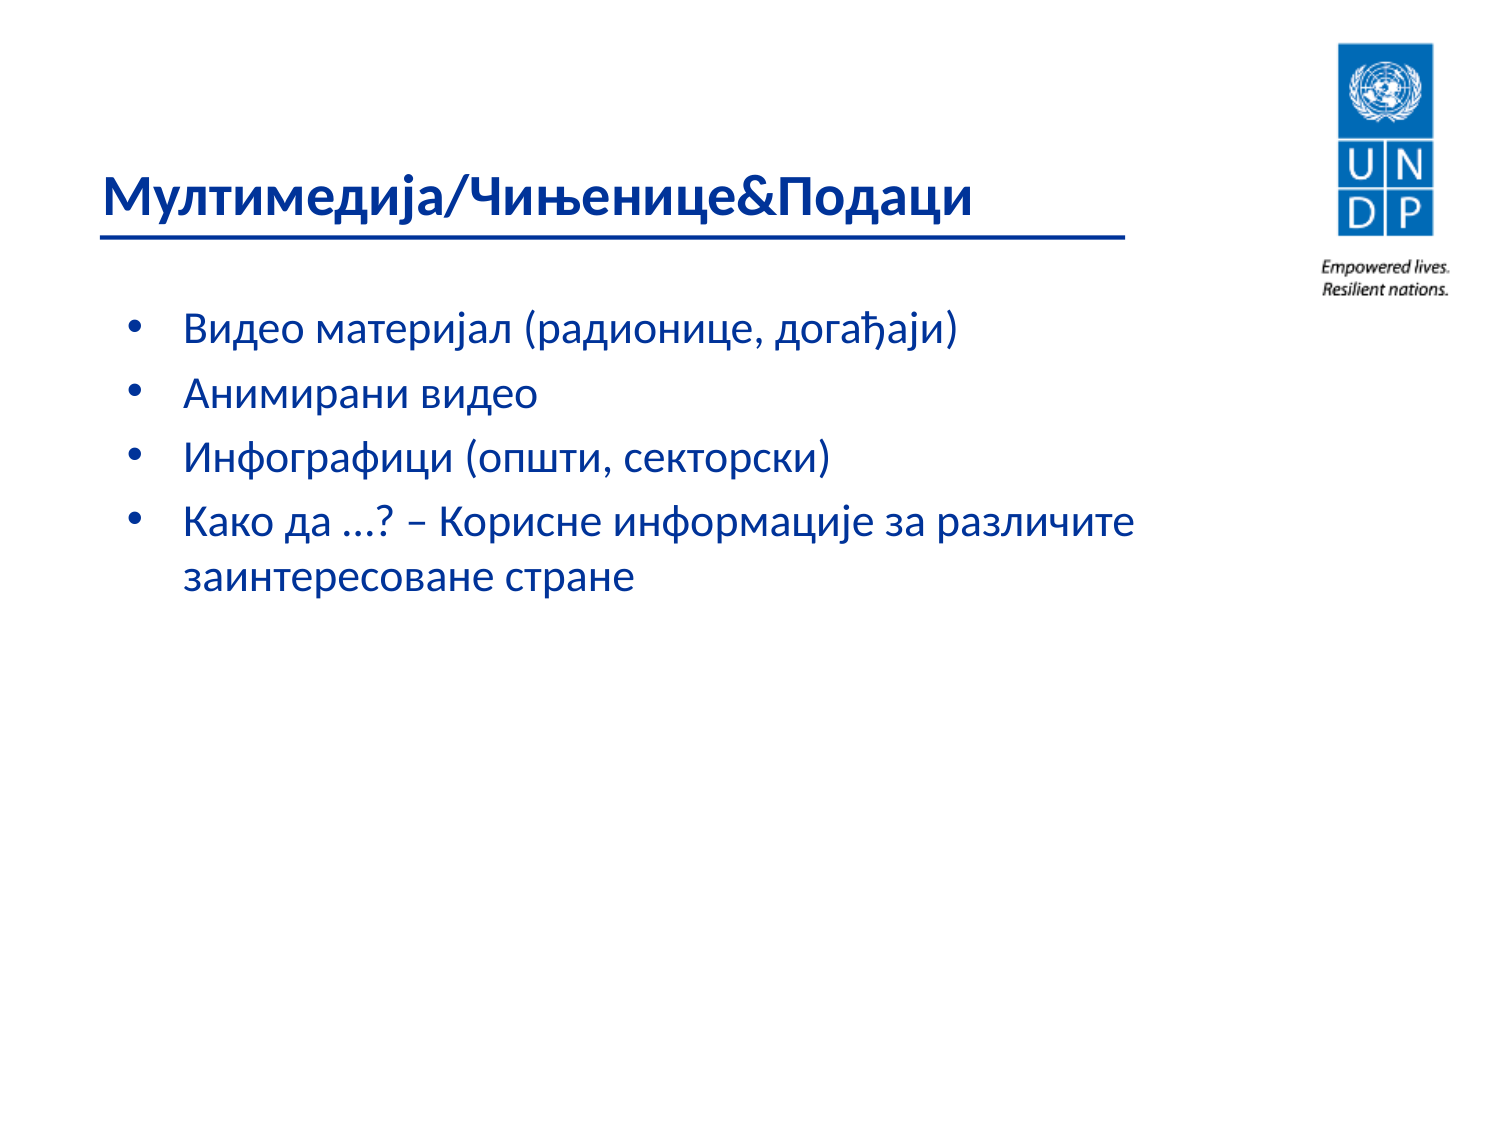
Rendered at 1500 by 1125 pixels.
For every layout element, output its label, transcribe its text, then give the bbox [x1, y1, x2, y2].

list Видео материјал (радионице, догађаји) Анимирани видео Инфографици (општи, секторски) Како да …? – Корисне информације за различите заинтересоване стране [112, 290, 1306, 979]
list Мултимедија/Чињенице&Подаци [87, 149, 1163, 236]
picture [1312, 37, 1456, 302]
